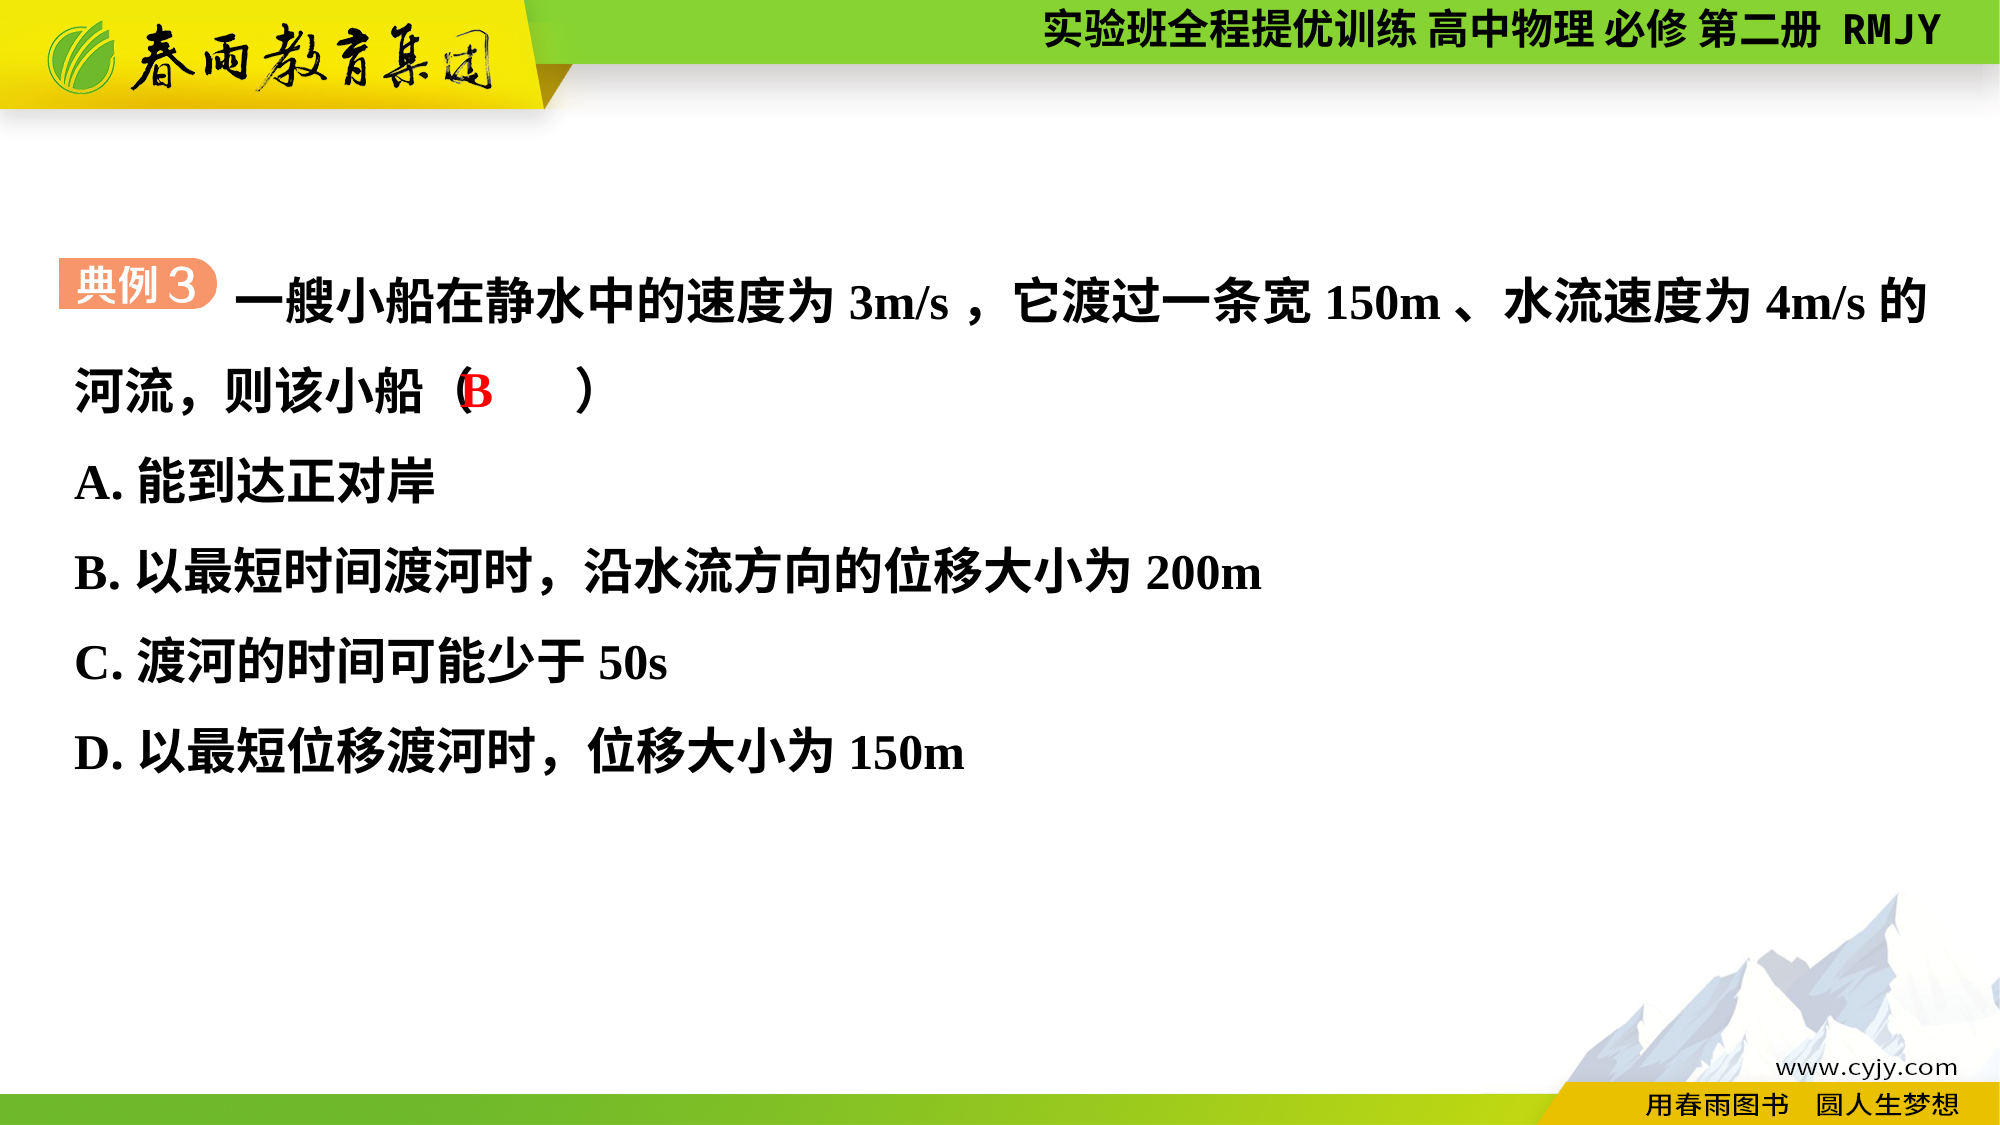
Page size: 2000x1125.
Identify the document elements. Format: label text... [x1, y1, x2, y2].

list 一艘小船在静水中的速度为3m/s，它渡过一条宽150m、水流速度为4m/s的河流，则该小船（ ） A.能到达正对岸 B.以最短时间渡河时，沿水流方向的位移大小为200m C.渡河的时间可能少于50s D.以最短位移渡河时，位移大小为150m [59, 231, 1944, 793]
text_box B [445, 320, 509, 425]
picture [0, 0, 2000, 1125]
